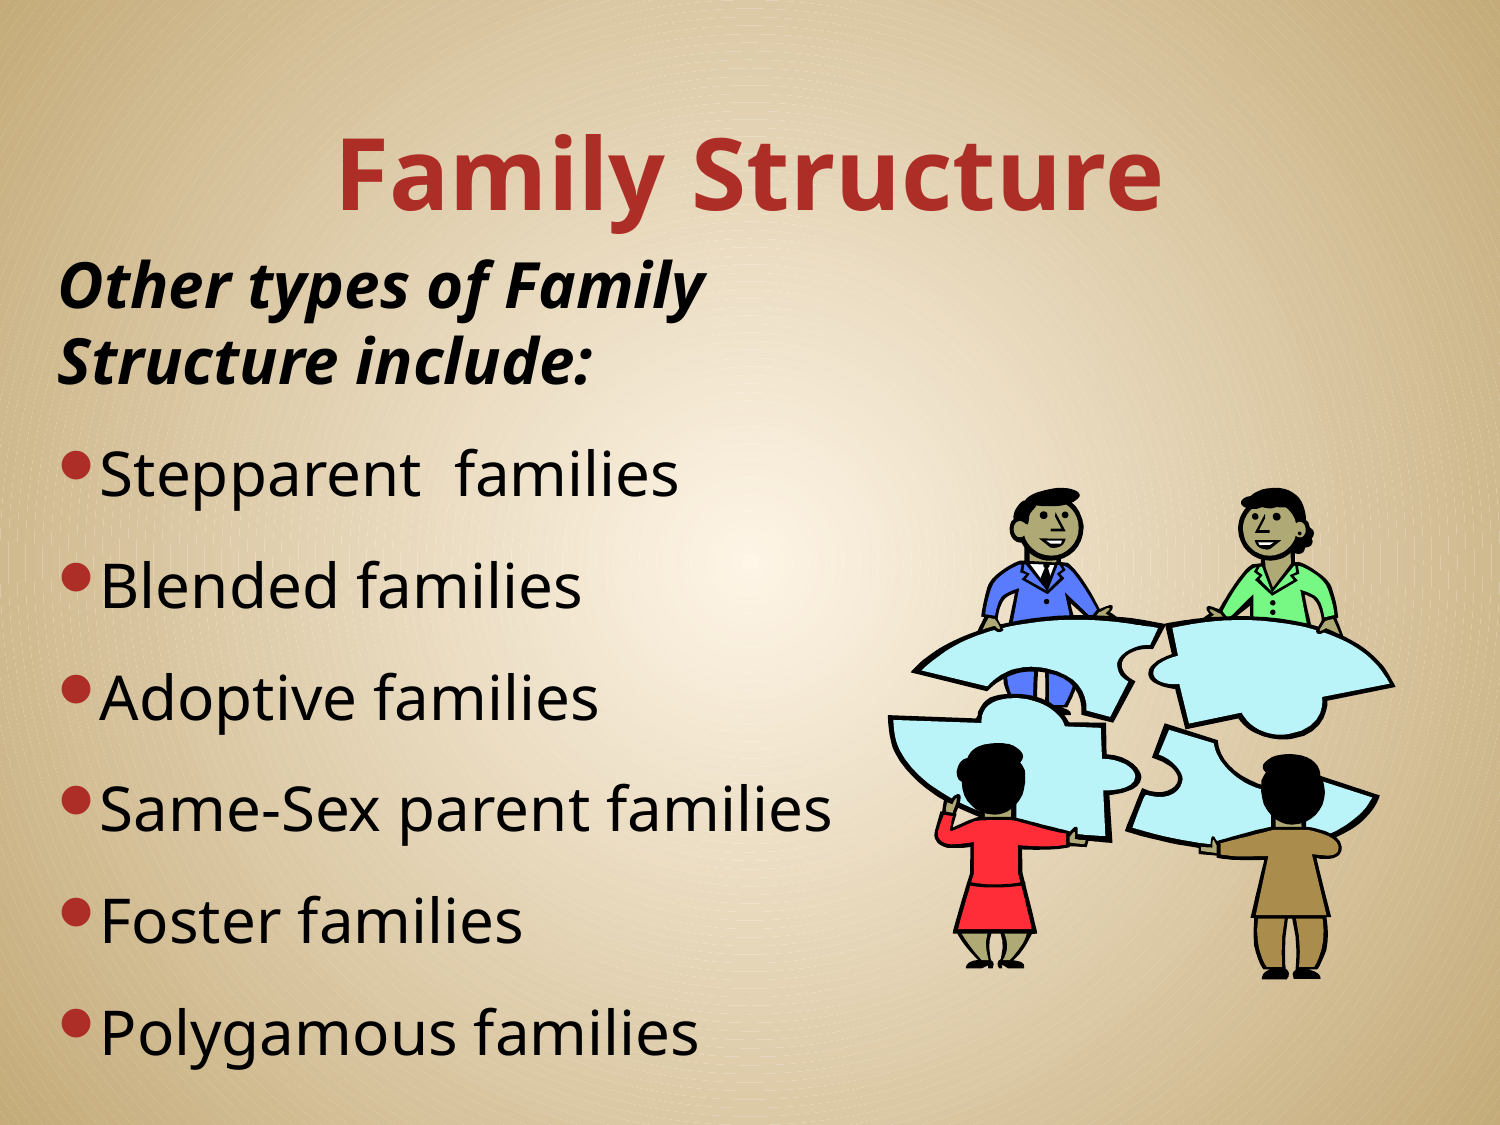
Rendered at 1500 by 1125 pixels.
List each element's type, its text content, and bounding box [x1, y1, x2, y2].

list Other types of Family Structure include: Stepparent families Blended families Adoptive families Same-Sex parent families Foster families Polygamous families [50, 237, 875, 1075]
title Family Structure [75, 50, 1425, 238]
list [887, 487, 1396, 980]
